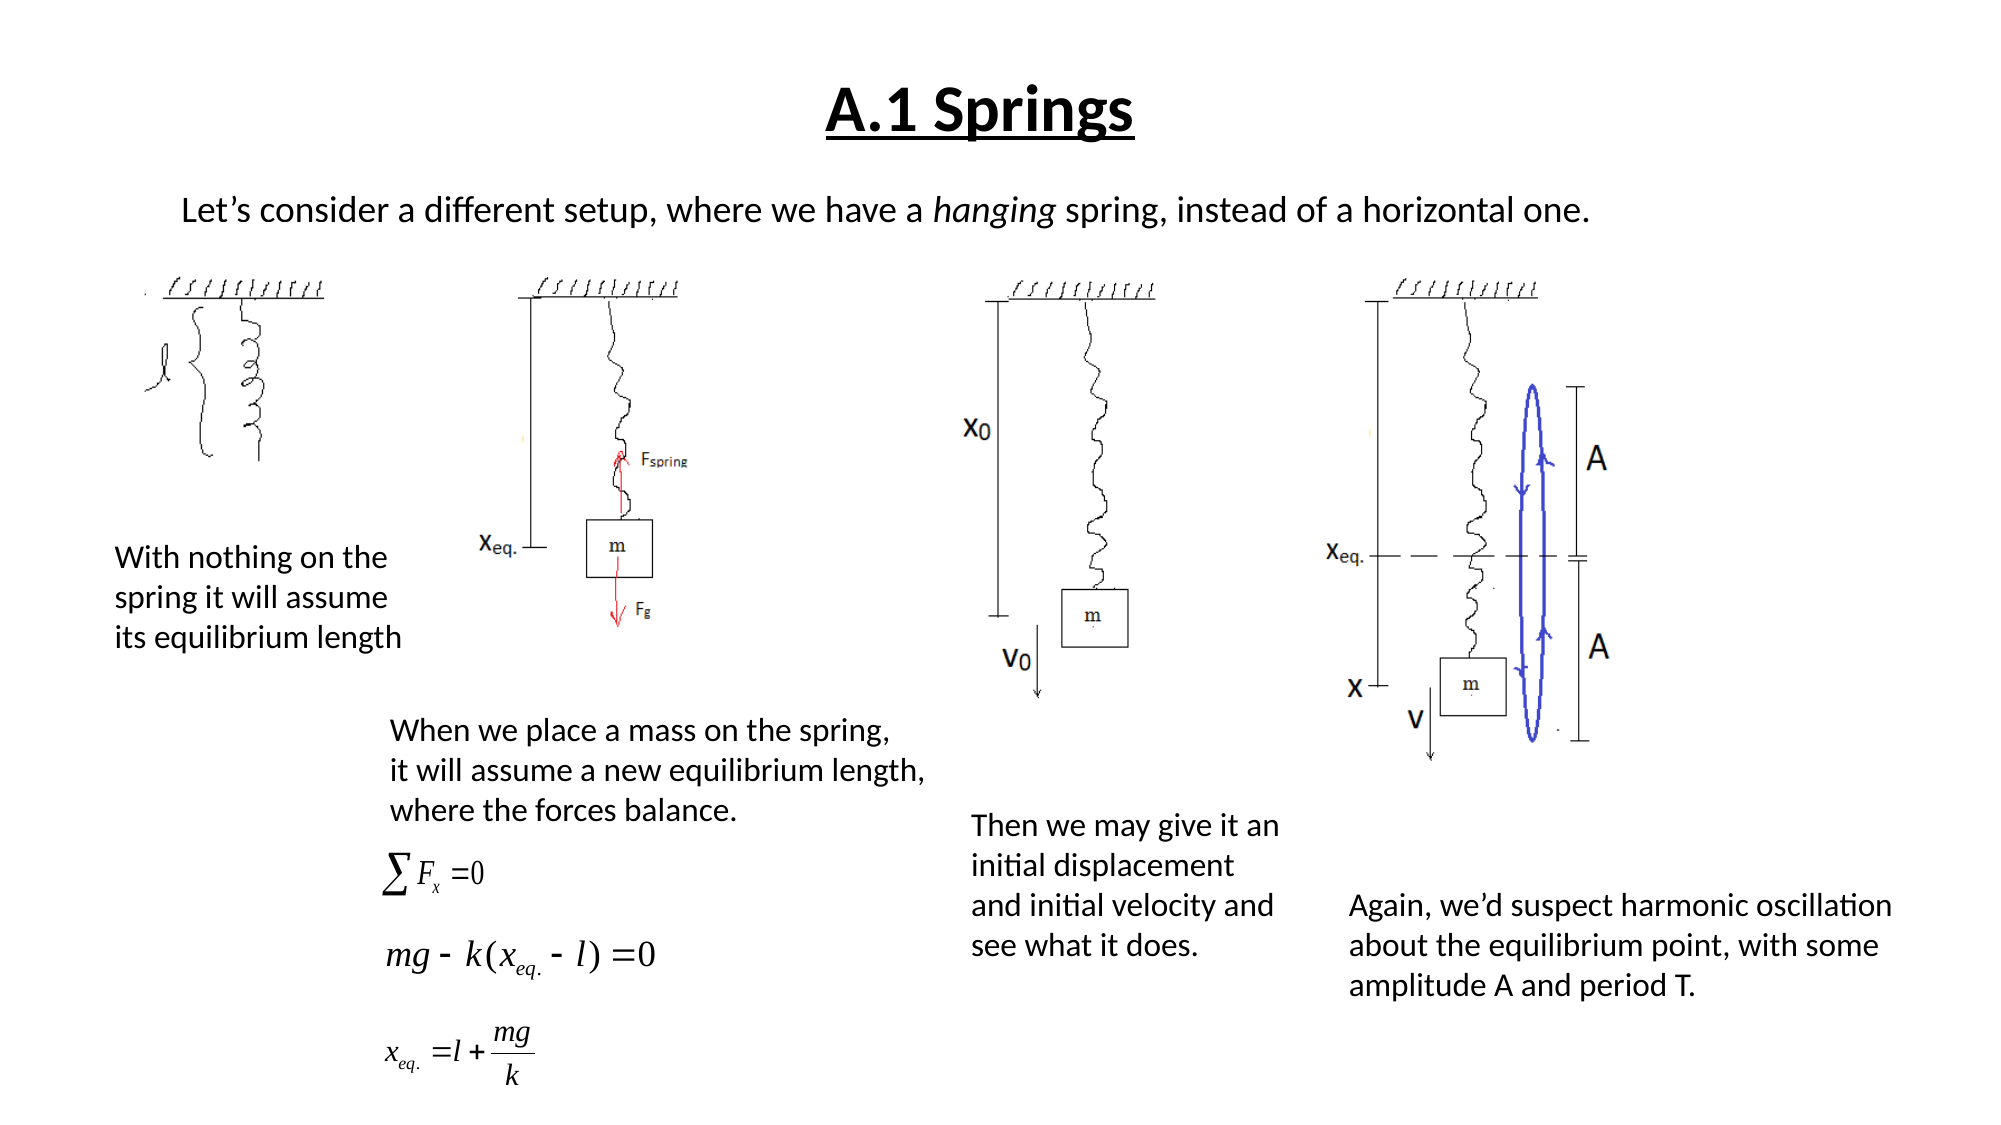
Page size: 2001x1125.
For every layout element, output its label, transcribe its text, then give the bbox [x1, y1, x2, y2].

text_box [378, 1012, 542, 1093]
text_box With nothing on the spring it will assume its equilibrium length [99, 528, 432, 663]
text_box A.1 Springs [810, 76, 1670, 170]
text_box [378, 846, 491, 906]
text_box Let’s consider a different setup, where we have a hanging spring, instead of a horizontal one. [166, 177, 1624, 238]
text_box Again, we’d suspect harmonic oscillation about the equilibrium point, with some amplitude A and period T. [1334, 875, 1909, 1011]
text_box Then we may give it an initial displacement and initial velocity and see what it does. [956, 796, 1332, 971]
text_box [937, 247, 1215, 787]
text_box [380, 929, 663, 988]
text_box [1317, 247, 1701, 840]
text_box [461, 246, 767, 716]
text_box When we place a mass on the spring, it will assume a new equilibrium length, where the forces balance. [375, 700, 950, 836]
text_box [107, 222, 373, 507]
